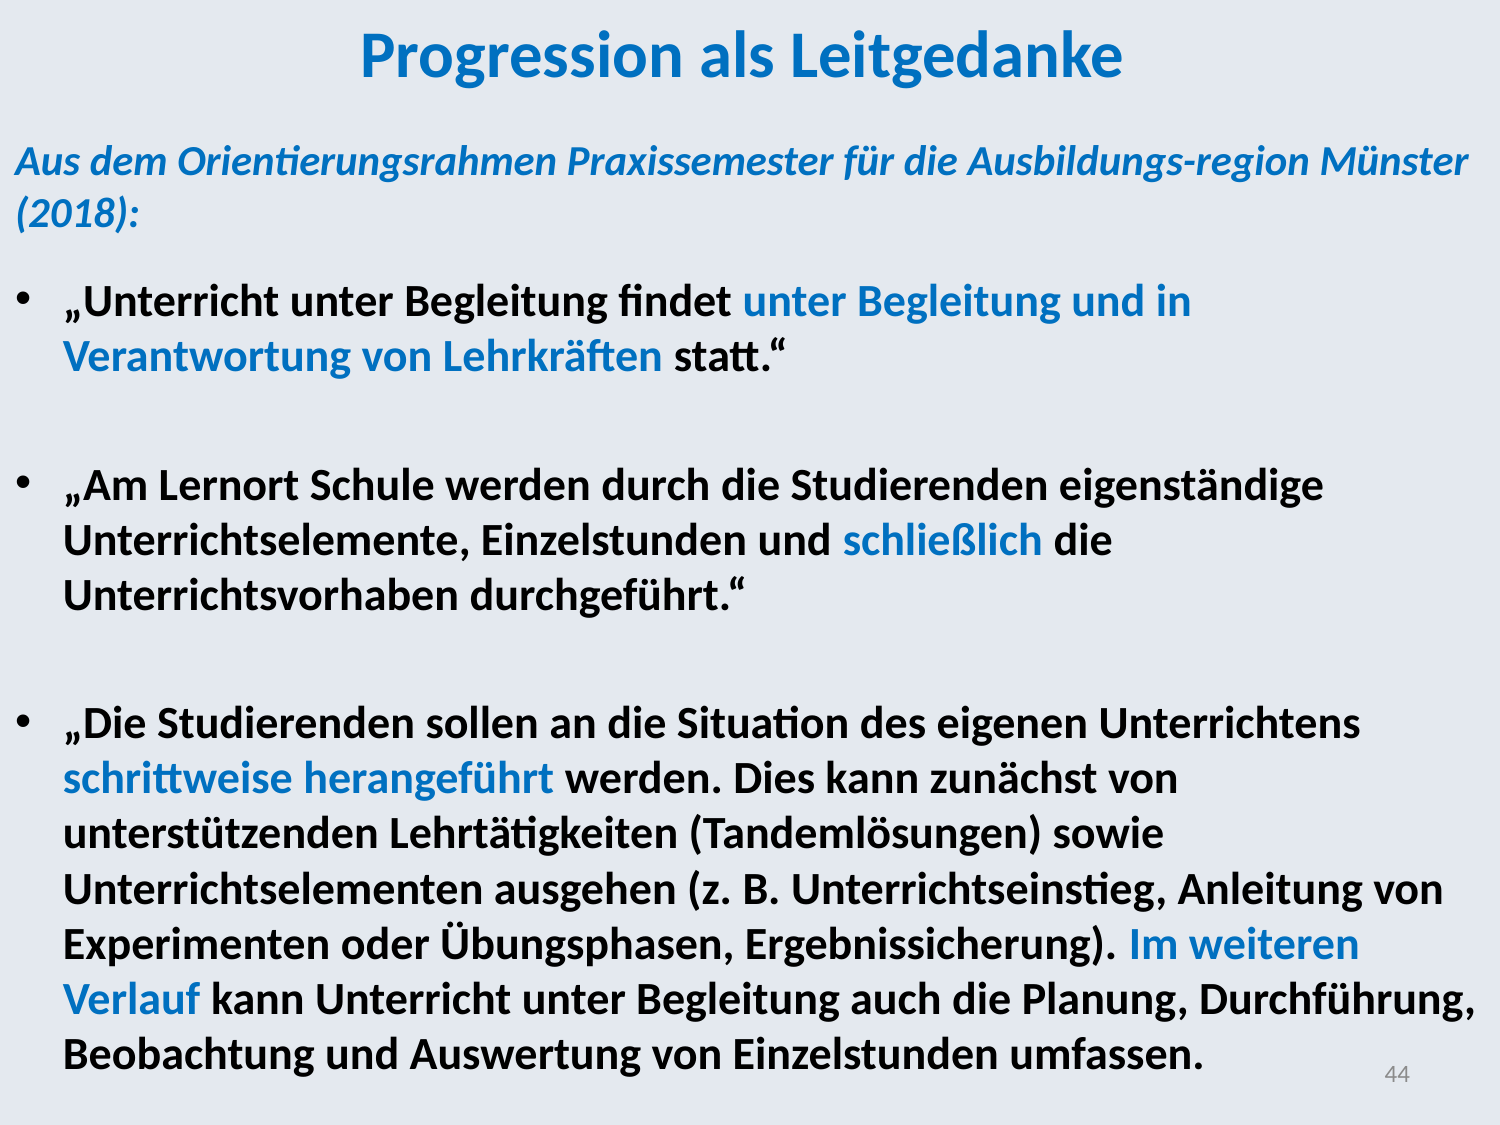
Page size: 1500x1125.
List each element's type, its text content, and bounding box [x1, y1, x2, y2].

title Progression als Leitgedanke [0, 0, 1500, 102]
slide_number 44 [1074, 1042, 1425, 1103]
list Aus dem Orientierungsrahmen Praxissemester für die Ausbildungs-region Münster (2018): „Unterricht unter Begleitung findet unter Begleitung und in Verantwortung von Lehrkräften statt.“ „Am Lernort Schule werden durch die Studierenden eigenständige Unterrichtselemente, Einzelstunden und schließlich die Unterrichtsvorhaben durchgeführt.“ „Die Studierenden sollen an die Situation des eigenen Unterrichtens schrittweise herangeführt werden. Dies kann zunächst von unterstützenden Lehrtätigkeiten (Tandemlösungen) sowie Unterrichtselementen ausgehen (z. B. Unterrichtseinstieg, Anleitung von Experimenten oder Übungsphasen, Ergebnissicherung). Im weiteren Verlauf kann Unterricht unter Begleitung auch die Planung, Durchführung, Beobachtung und Auswertung von Einzelstunden umfassen. [0, 125, 1500, 1125]
